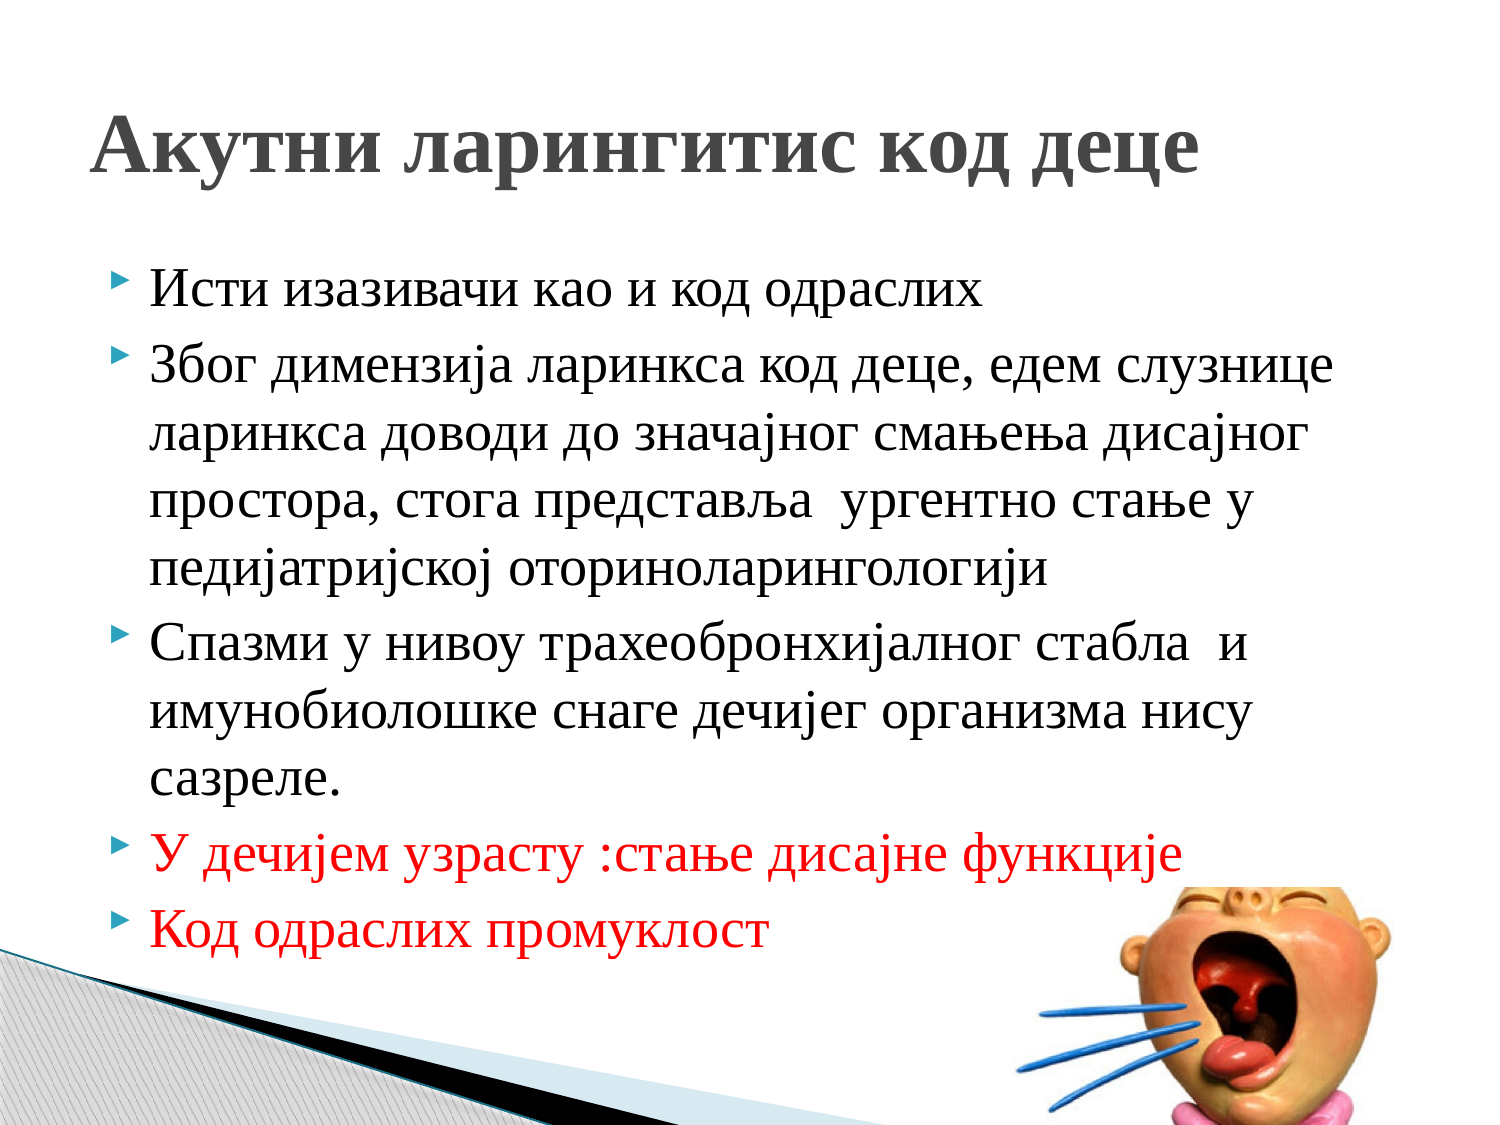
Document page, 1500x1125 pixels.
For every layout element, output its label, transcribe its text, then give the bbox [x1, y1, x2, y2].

list Исти изазивачи као и код одраслих Због димензија ларинкса код деце, едем слузнице ларинкса доводи до значајног смањења дисајног простора, стога представља ургентно стање у педијатријској оториноларингологији Спазми у нивоу трахеобронхијалног стабла и имунобиолошке снаге дечијег организма нису сазреле. У дечијем узрасту :стање дисајне функције Код одраслих промуклост [74, 242, 1426, 986]
title Акутни ларингитис код деце [75, 45, 1425, 233]
picture [1012, 887, 1393, 1125]
